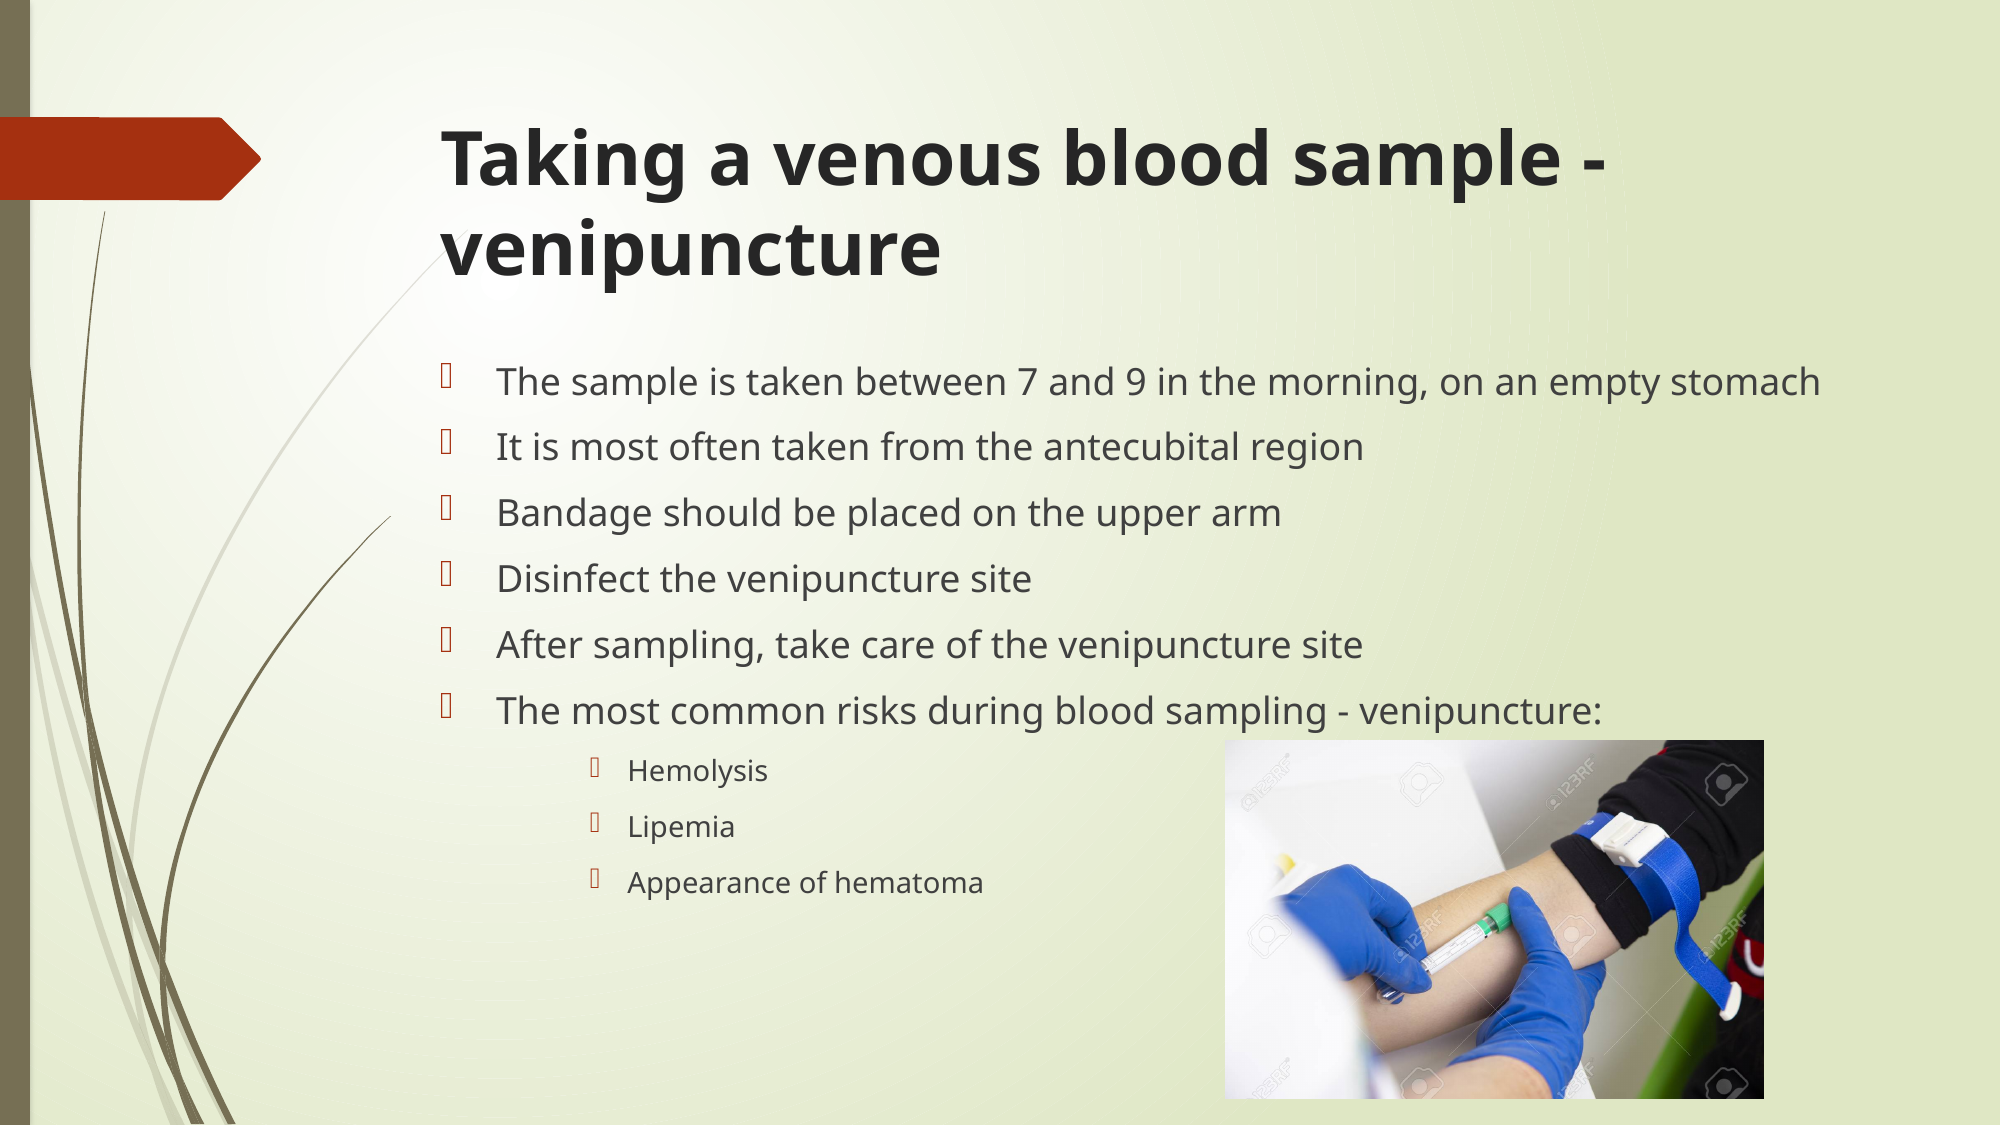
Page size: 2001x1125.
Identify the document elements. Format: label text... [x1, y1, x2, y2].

picture [1224, 739, 1764, 1099]
title Taking a venous blood sample - venipuncture [425, 102, 1888, 313]
list The sample is taken between 7 and 9 in the morning, on an empty stomach It is most often taken from the antecubital region Bandage should be placed on the upper arm Disinfect the venipuncture site After sampling, take care of the venipuncture site The most common risks during blood sampling - venipuncture: Hemolysis Lipemia Appearance of hematoma [424, 350, 1888, 970]
